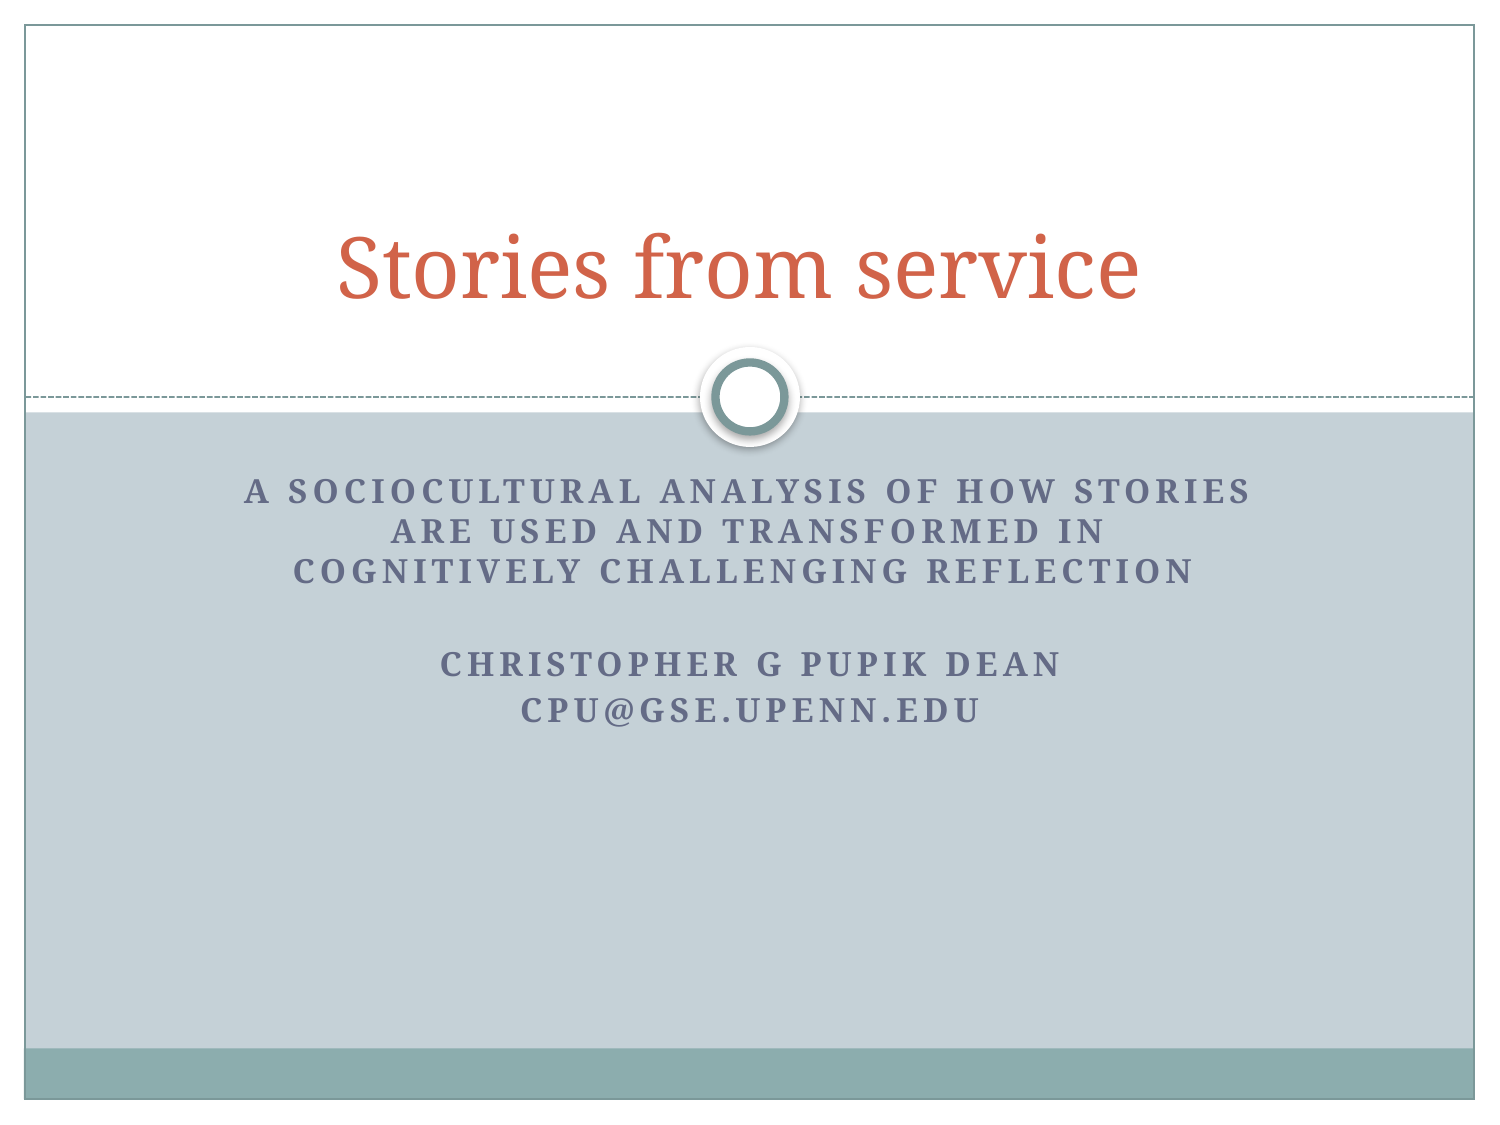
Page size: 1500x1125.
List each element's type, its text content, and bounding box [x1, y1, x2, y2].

subtitle A sociocultural analysis of how stories are used and transformed in cognitively challenging reflection Christopher G Pupik Dean cpu@gse.upenn.edu [225, 462, 1275, 750]
title Stories from service [112, 205, 1388, 324]
